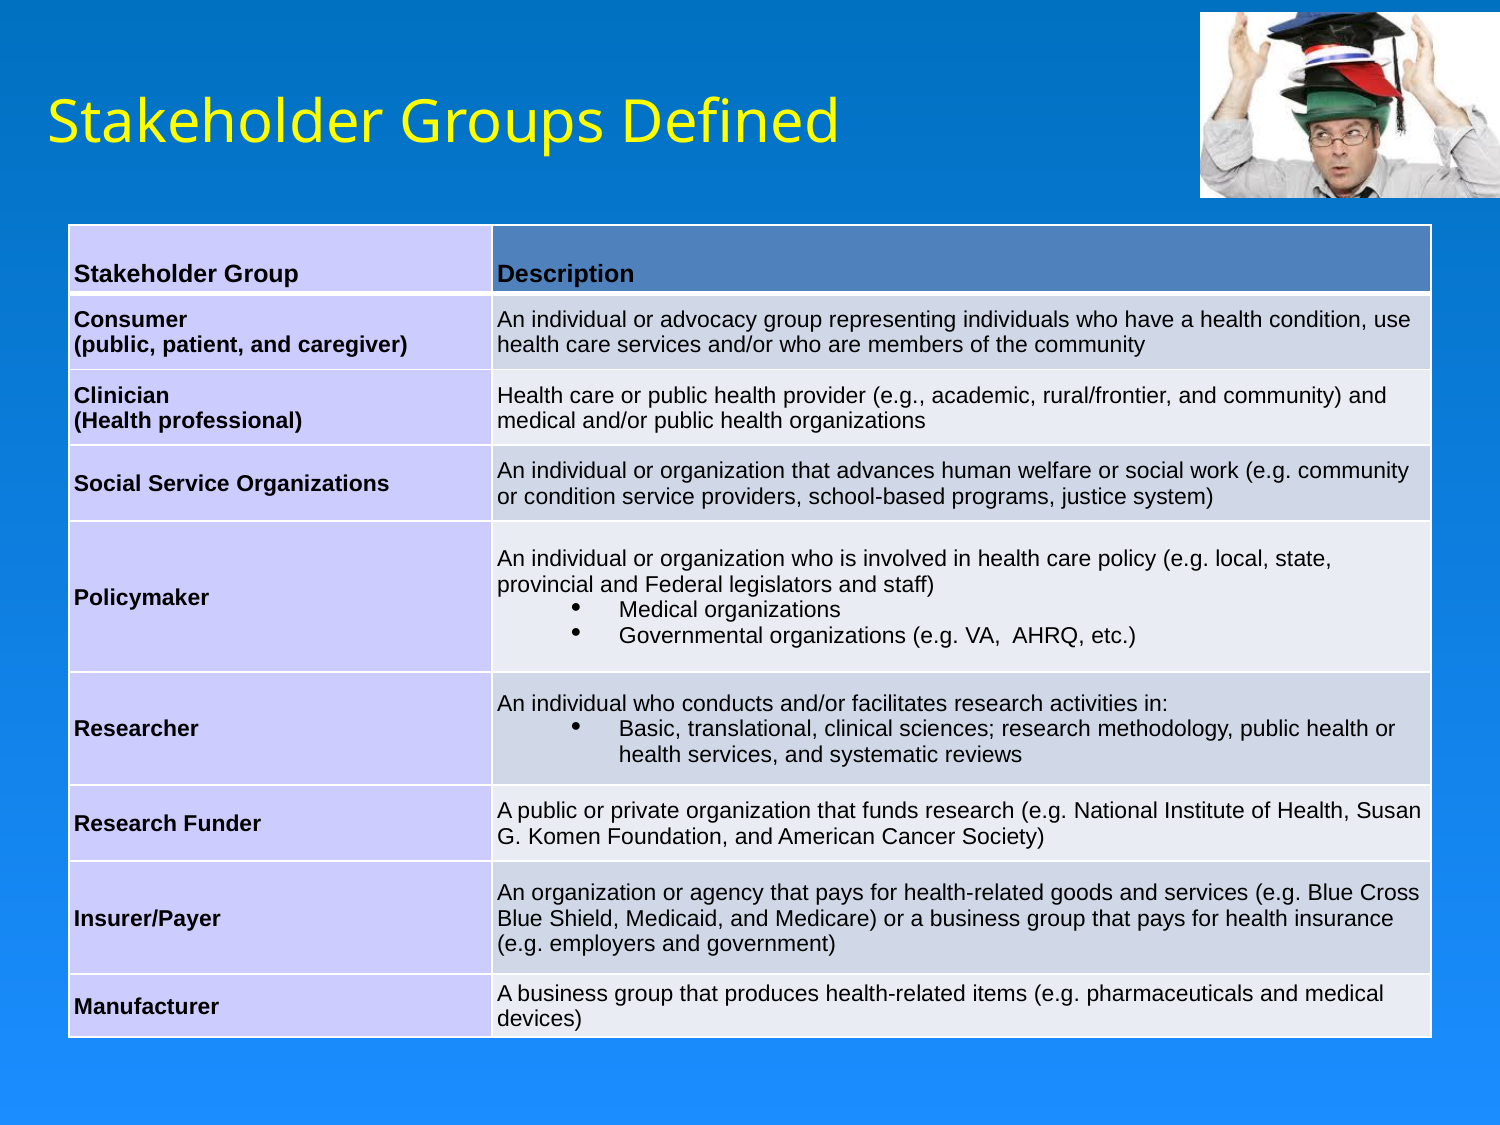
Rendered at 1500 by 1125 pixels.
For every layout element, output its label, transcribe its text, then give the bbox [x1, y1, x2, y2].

table_header Description [493, 226, 1430, 291]
table_cell Social Service Organizations [70, 446, 491, 520]
picture [1199, 12, 1500, 198]
table_cell Consumer (public, patient, and caregiver) [70, 296, 491, 369]
table_cell An organization or agency that pays for health-related goods and services (e.g. Blue Cross Blue Shield, Medicaid, and Medicare) or a business group that pays for health insurance (e.g. employers and government) [493, 862, 1430, 973]
table_cell Insurer/Payer [70, 862, 491, 973]
table_cell An individual who conducts and/or facilitates research activities in: Basic, translational, clinical sciences; research methodology, public health or health services, and systematic reviews [493, 673, 1430, 784]
table_cell Manufacturer [70, 975, 491, 1036]
table_cell Clinician (Health professional) [70, 370, 491, 444]
table_cell Researcher [70, 673, 491, 784]
table_cell An individual or advocacy group representing individuals who have a health condition, use health care services and/or who are members of the community [493, 296, 1430, 369]
table_cell Health care or public health provider (e.g., academic, rural/frontier, and community) and medical and/or public health organizations [493, 370, 1430, 444]
table_cell A public or private organization that funds research (e.g. National Institute of Health, Susan G. Komen Foundation, and American Cancer Society) [493, 786, 1430, 860]
table_cell Research Funder [70, 786, 491, 860]
table_header Stakeholder Group [70, 226, 491, 291]
table_cell An individual or organization who is involved in health care policy (e.g. local, state, provincial and Federal legislators and staff) Medical organizations Governmental organizations (e.g. VA, AHRQ, etc.) [493, 522, 1430, 671]
table_cell A business group that produces health-related items (e.g. pharmaceuticals and medical devices) [493, 975, 1430, 1036]
table_cell An individual or organization that advances human welfare or social work (e.g. community or condition service providers, school-based programs, justice system) [493, 446, 1430, 520]
table_cell Policymaker [70, 522, 491, 671]
title Stakeholder Groups Defined [32, 74, 1194, 163]
